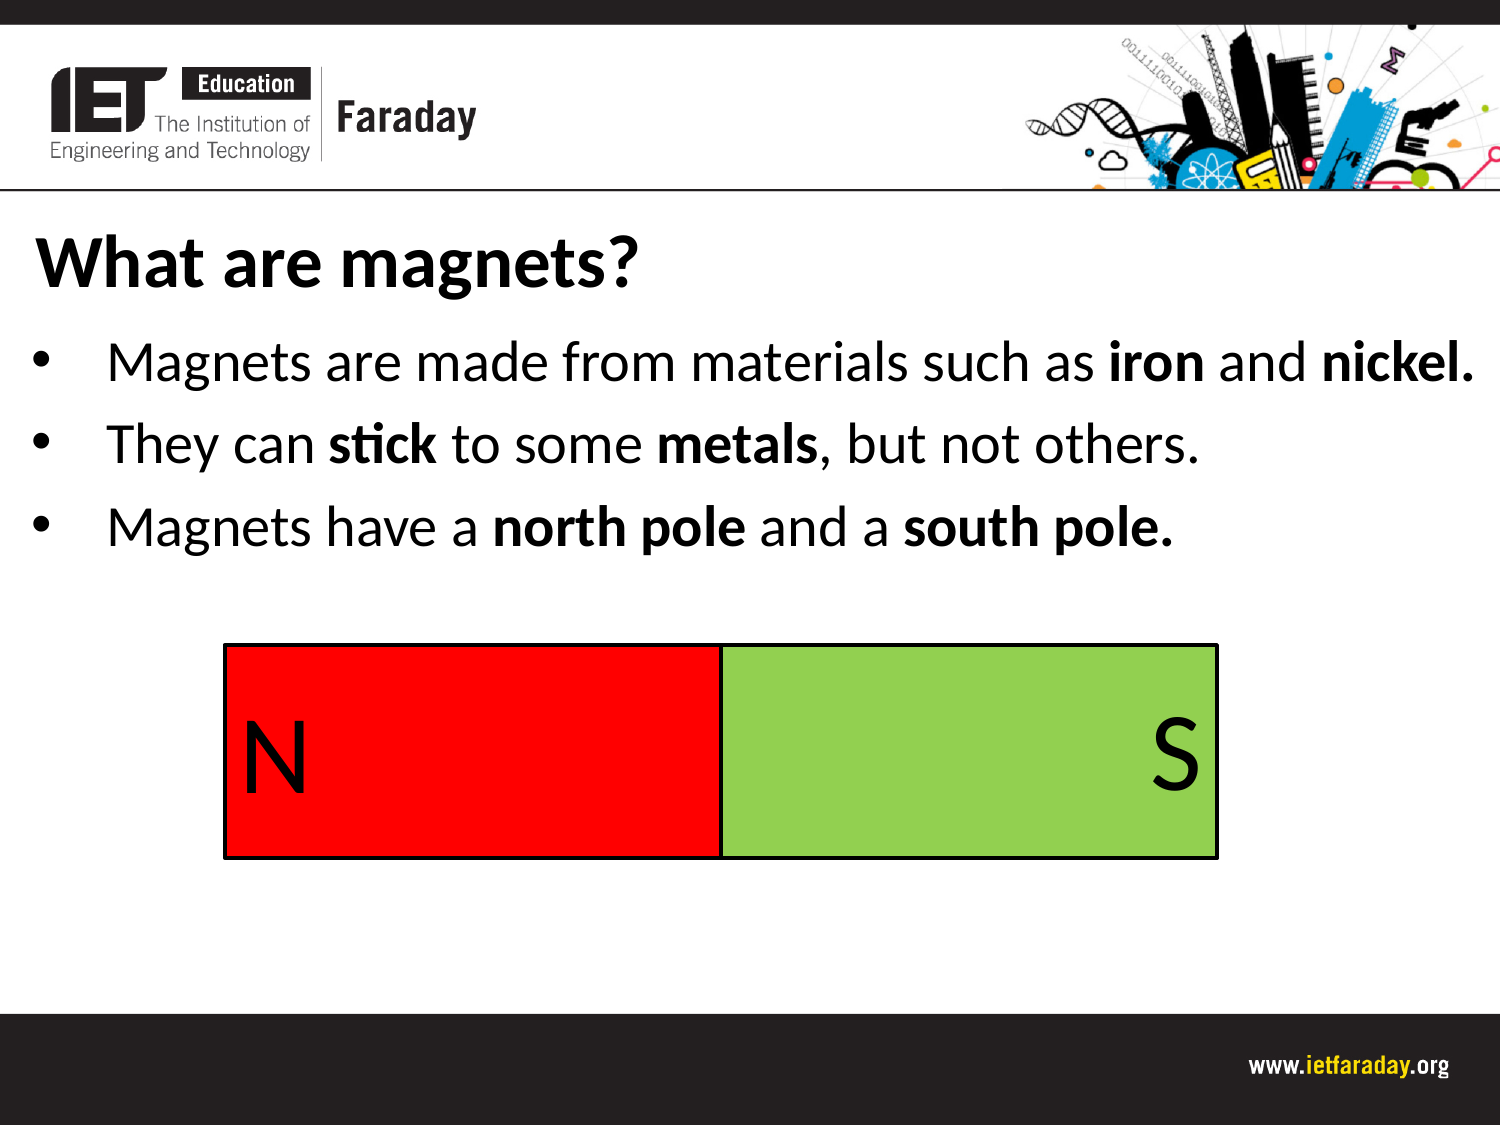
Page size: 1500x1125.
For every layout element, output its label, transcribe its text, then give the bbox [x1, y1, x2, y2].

picture [0, 0, 1500, 1125]
text_box What are magnets? [20, 205, 1284, 310]
text_box Magnets are made from materials such as iron and nickel. They can stick to some metals, but not others. Magnets have a north pole and a south pole. [16, 315, 1499, 566]
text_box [224, 644, 1218, 858]
